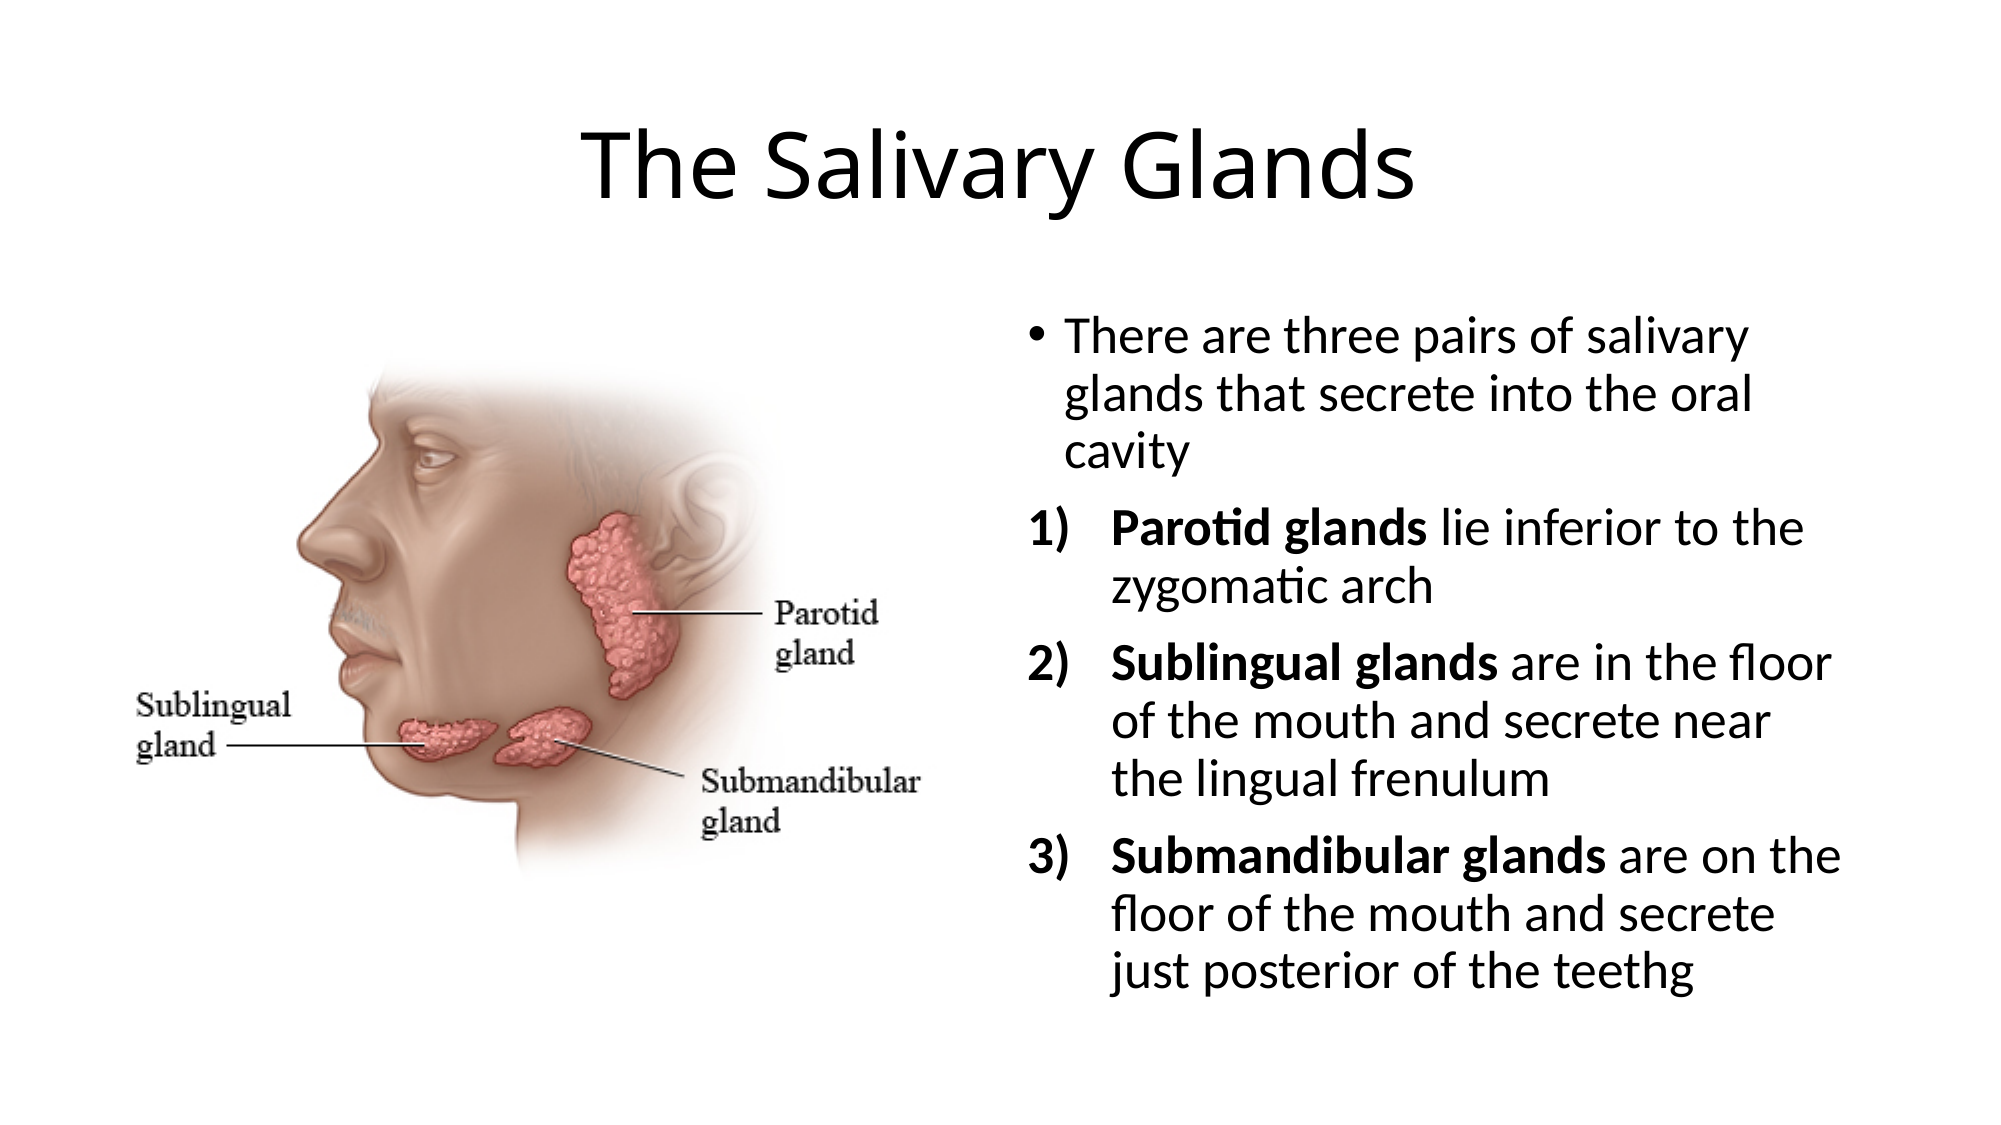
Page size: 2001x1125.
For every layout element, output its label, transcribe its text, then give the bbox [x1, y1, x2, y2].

title The Salivary Glands [137, 59, 1863, 278]
list There are three pairs of salivary glands that secrete into the oral cavity Parotid glands lie inferior to the zygomatic arch Sublingual glands are in the floor of the mouth and secrete near the lingual frenulum Submandibular glands are on the floor of the mouth and secrete just posterior of the teethg [1012, 299, 1863, 1014]
picture [73, 349, 993, 894]
